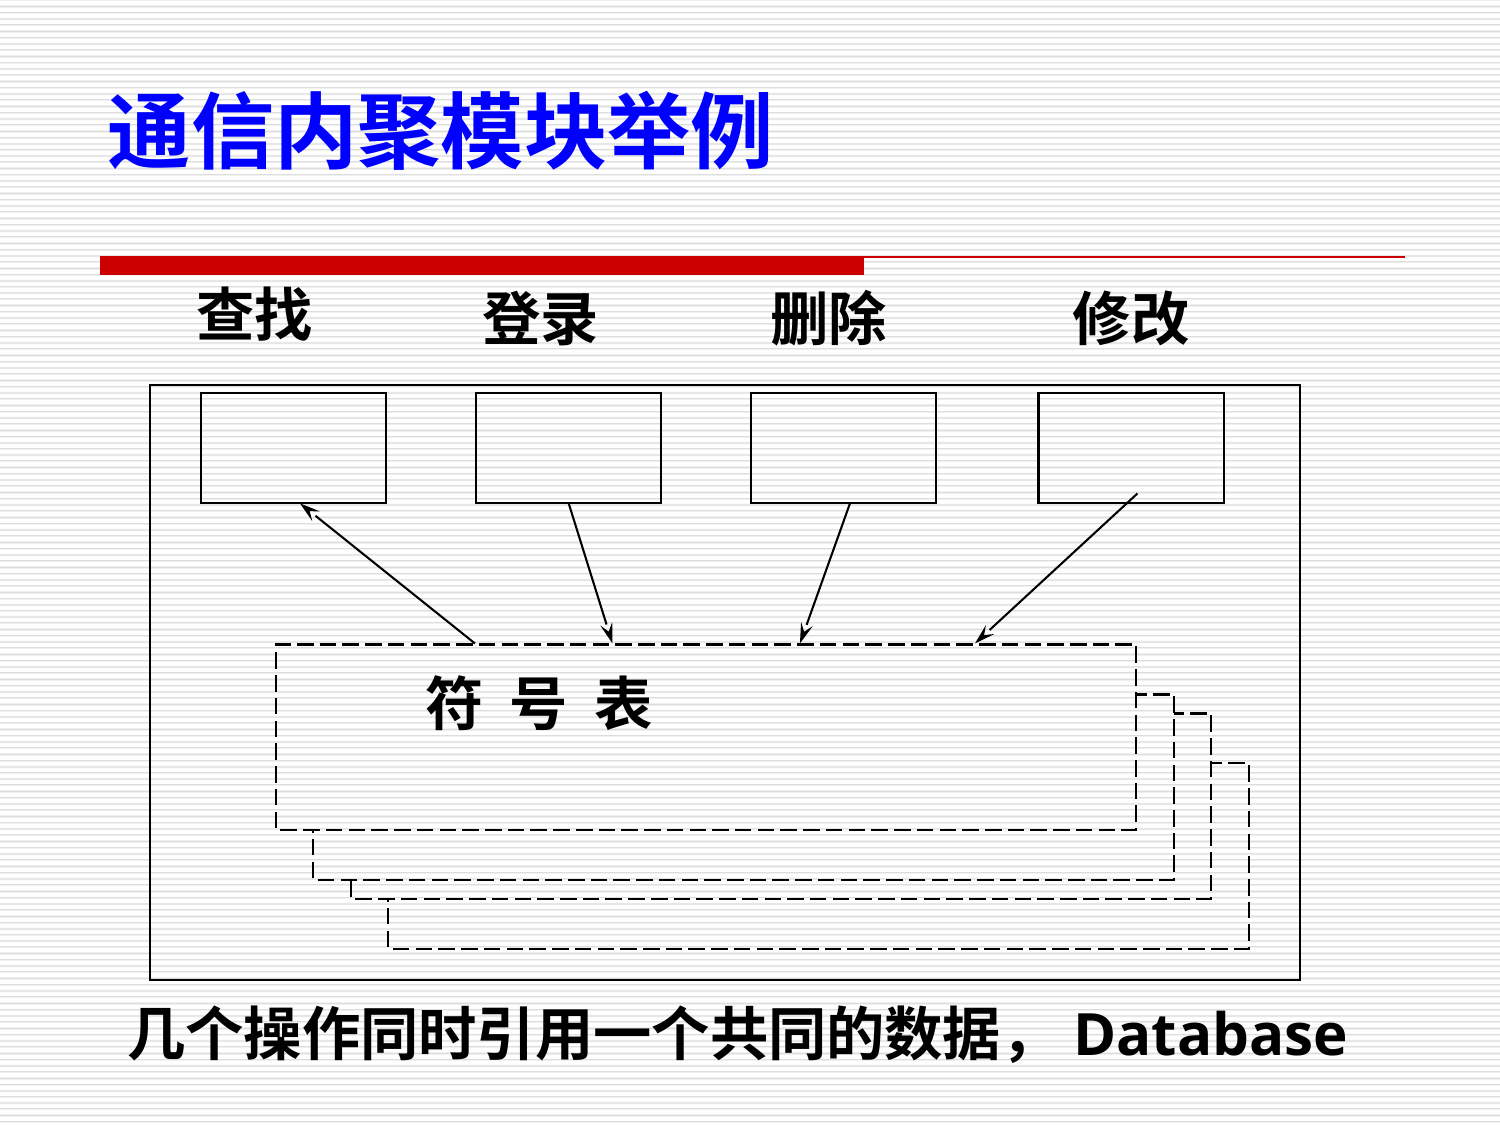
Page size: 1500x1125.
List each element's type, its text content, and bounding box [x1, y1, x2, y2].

text_box 删除 [755, 274, 1046, 360]
text_box 符 号 表 [409, 659, 1075, 745]
text_box [799, 621, 813, 644]
text_box [975, 624, 995, 644]
text_box [350, 713, 1212, 899]
text_box [388, 763, 1249, 949]
text_box [475, 392, 662, 504]
text_box [313, 694, 1174, 880]
text_box 几个操作同时引用一个共同的数据，Database [112, 989, 1450, 1075]
text_box 查找 [181, 270, 472, 356]
text_box [275, 644, 1137, 830]
text_box [150, 385, 1300, 980]
text_box 通信内聚模块举例 [92, 53, 981, 207]
text_box [300, 503, 321, 522]
text_box [751, 392, 937, 504]
text_box 修改 [1057, 274, 1348, 360]
text_box [200, 392, 387, 504]
text_box 登录 [467, 274, 755, 360]
text_box [600, 621, 613, 644]
text_box [1038, 392, 1224, 504]
picture [0, 0, 1500, 1125]
